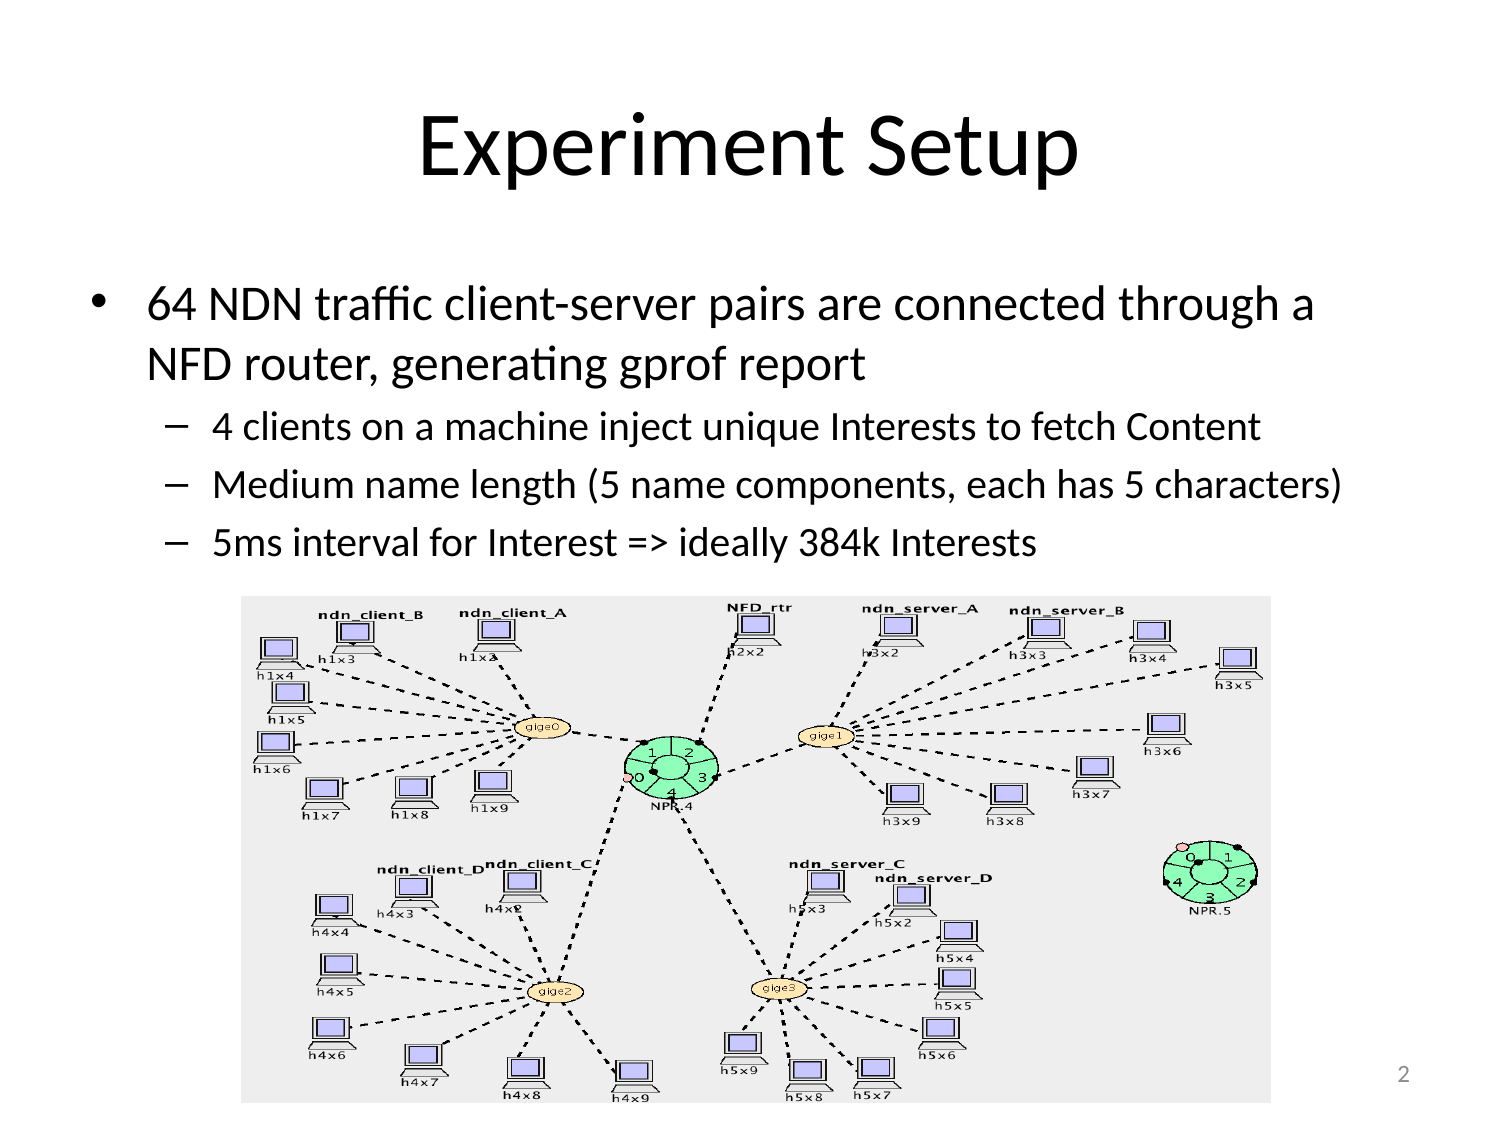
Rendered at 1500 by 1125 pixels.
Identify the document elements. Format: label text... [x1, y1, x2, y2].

picture [240, 596, 1271, 1103]
title Experiment Setup [75, 45, 1425, 233]
list 64 NDN traffic client-server pairs are connected through a NFD router, generating gprof report 4 clients on a machine inject unique Interests to fetch Content Medium name length (5 name components, each has 5 characters) 5ms interval for Interest => ideally 384k Interests [75, 262, 1425, 1005]
slide_number 2 [1276, 1042, 1425, 1103]
